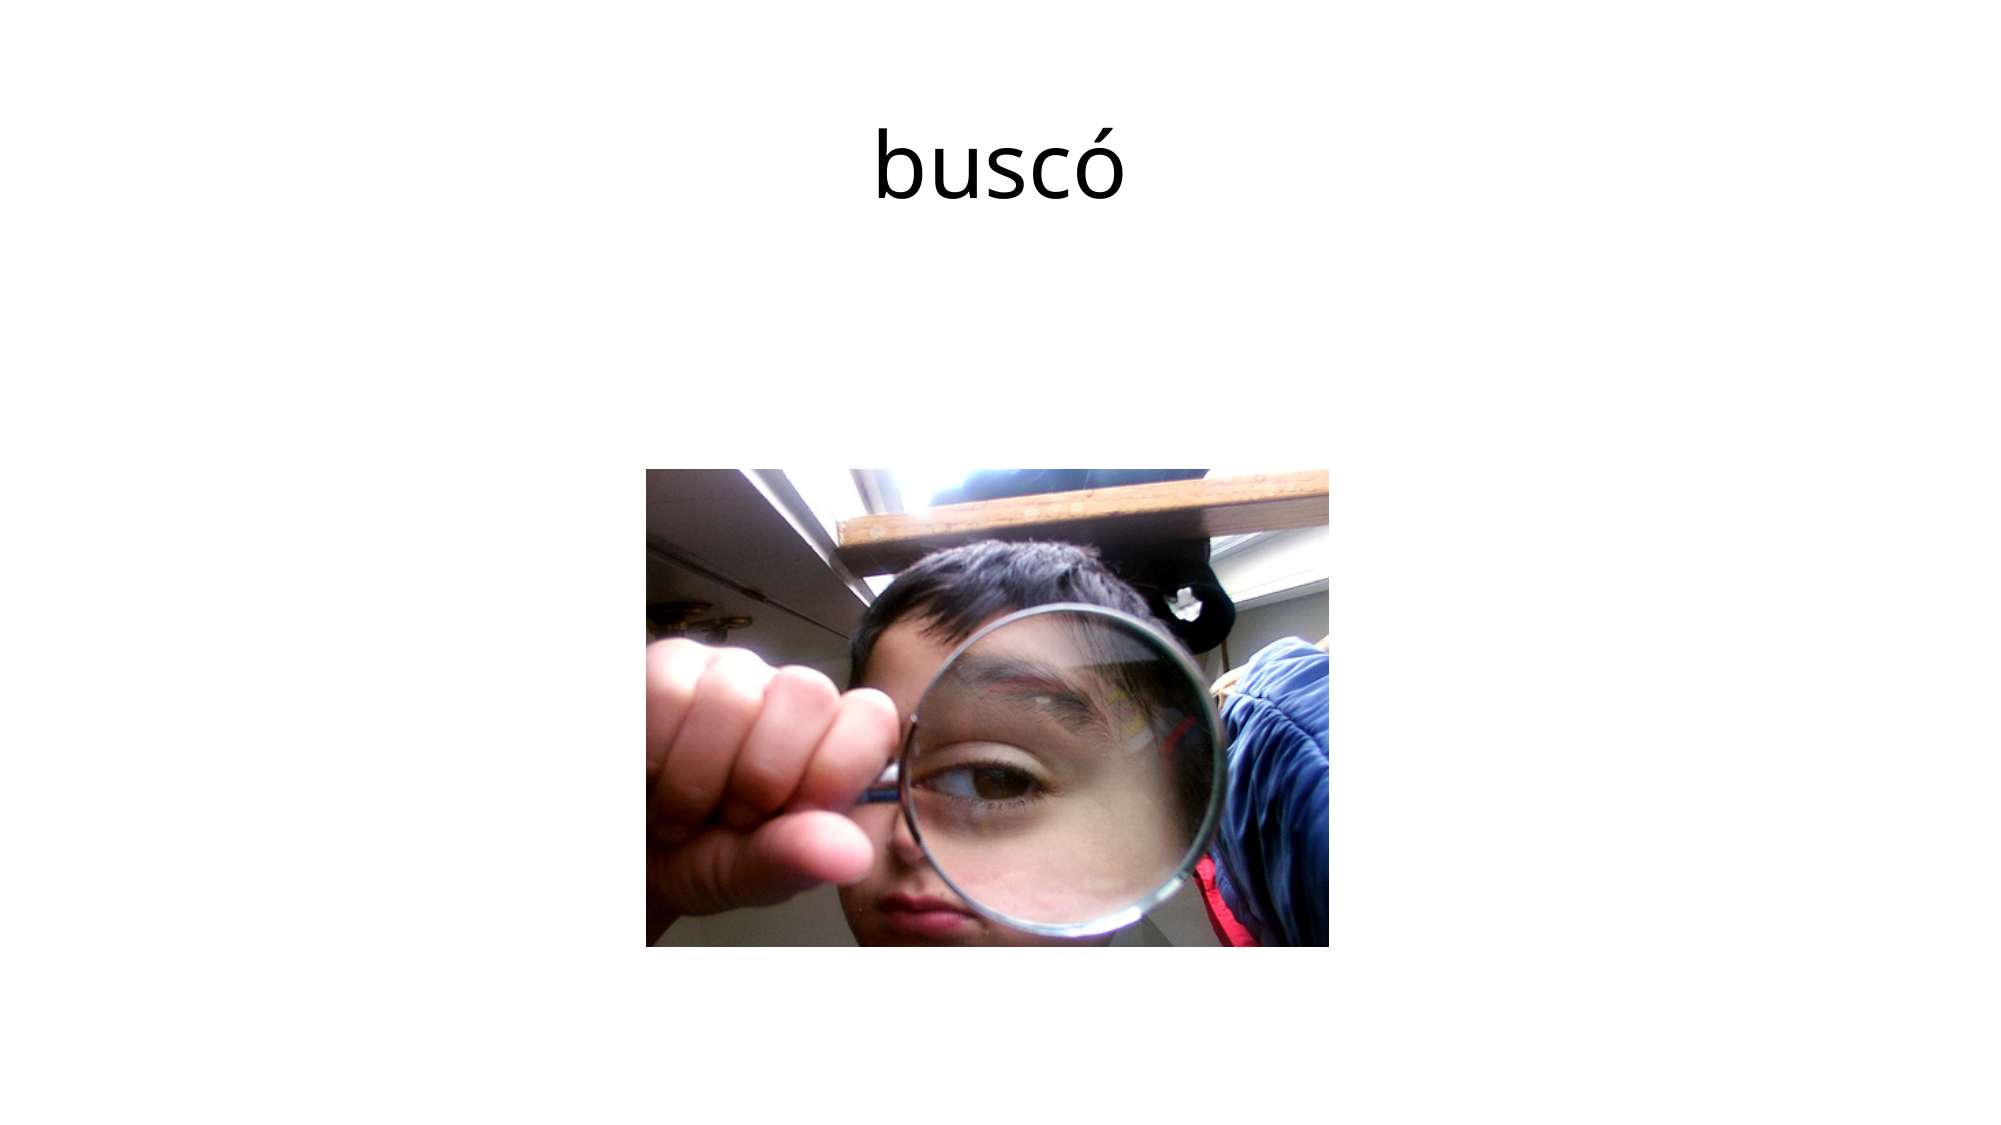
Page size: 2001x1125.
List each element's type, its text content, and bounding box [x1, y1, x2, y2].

title buscó [137, 59, 1863, 278]
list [646, 469, 1329, 947]
